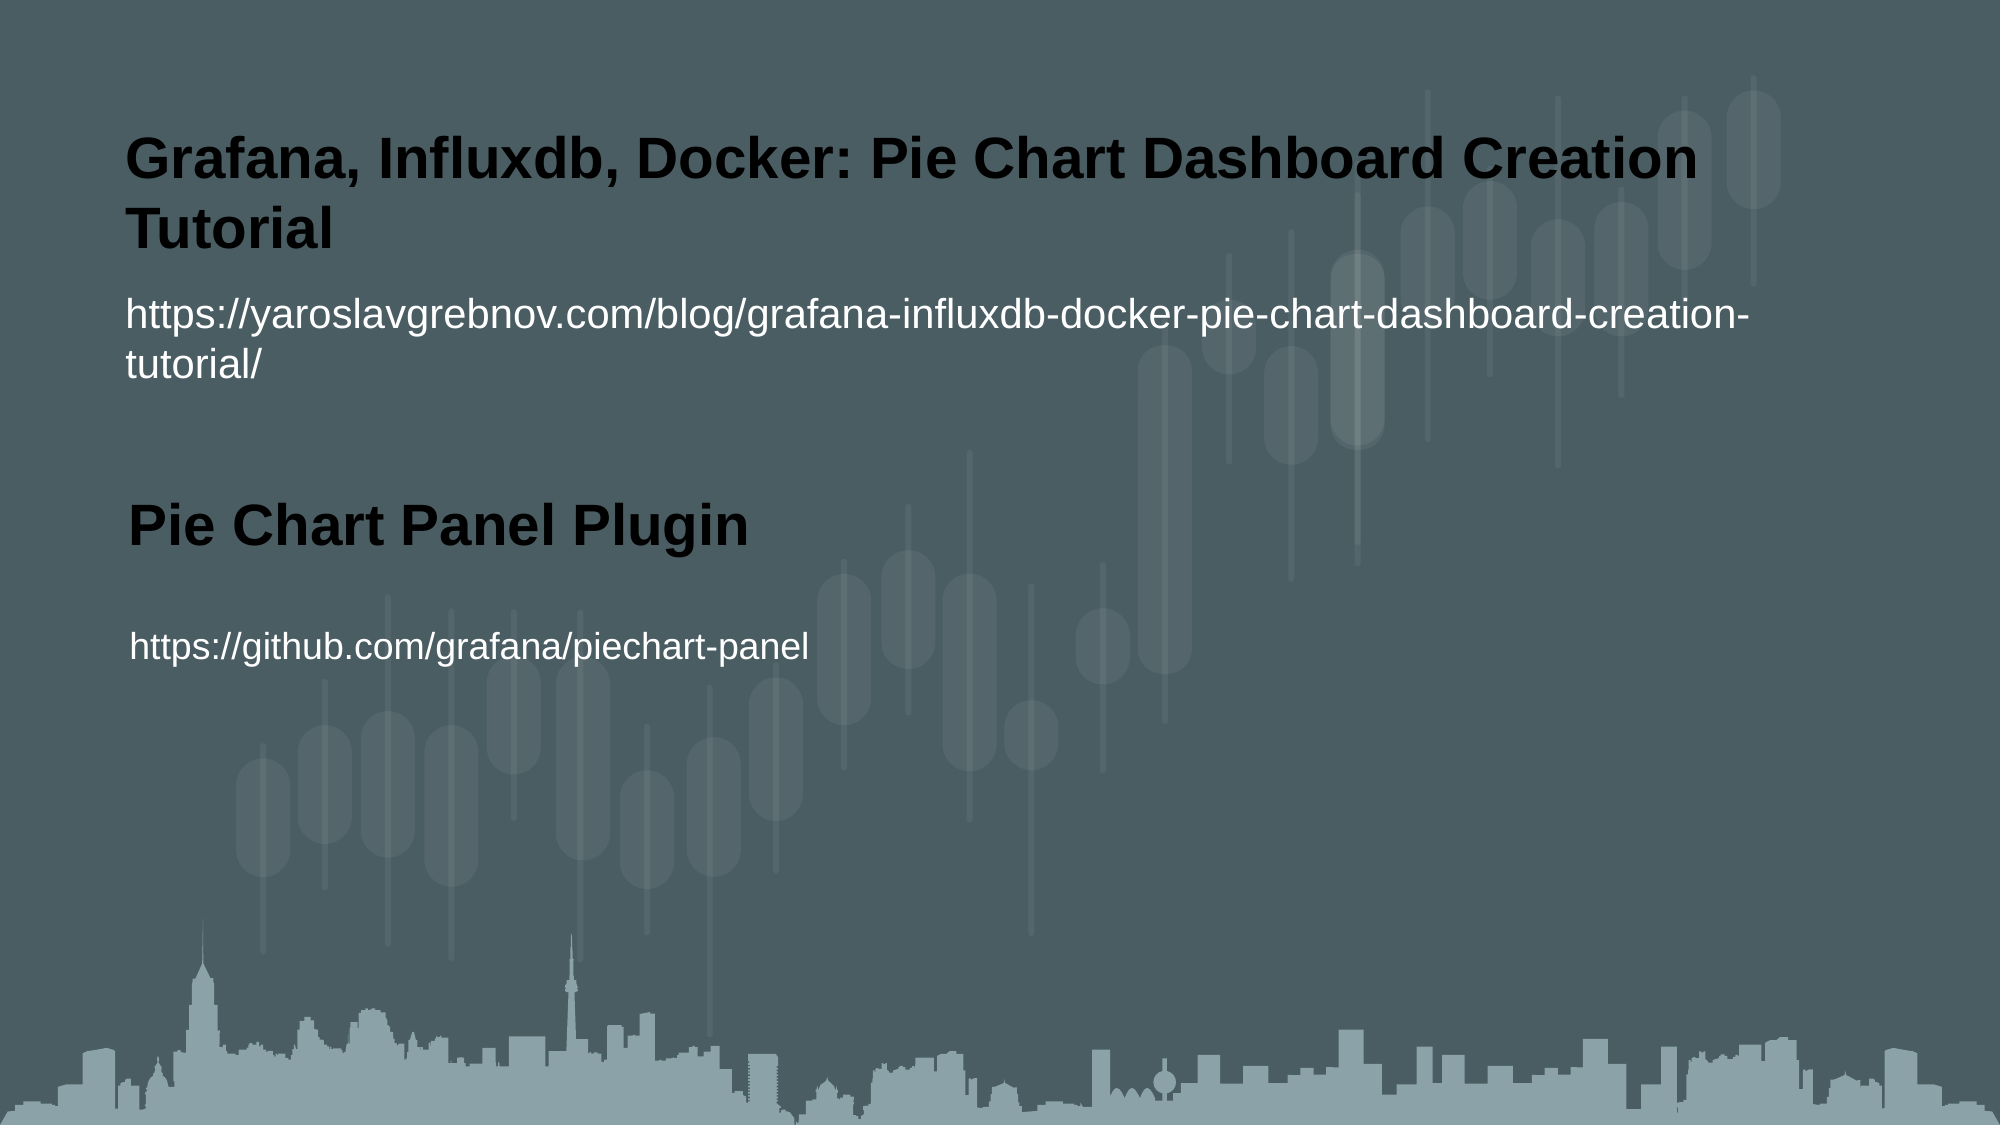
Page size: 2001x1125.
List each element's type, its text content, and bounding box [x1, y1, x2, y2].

text_box Pie Chart Panel Plugin [114, 479, 766, 565]
text_box https://yaroslavgrebnov.com/blog/grafana-influxdb-docker-pie-chart-dashboard-creation-tutorial/ [110, 267, 1772, 394]
text_box Grafana, Influxdb, Docker: Pie Chart Dashboard Creation Tutorial [110, 112, 1781, 267]
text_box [0, 917, 2000, 1125]
text_box https://github.com/grafana/piechart-panel [114, 614, 825, 675]
